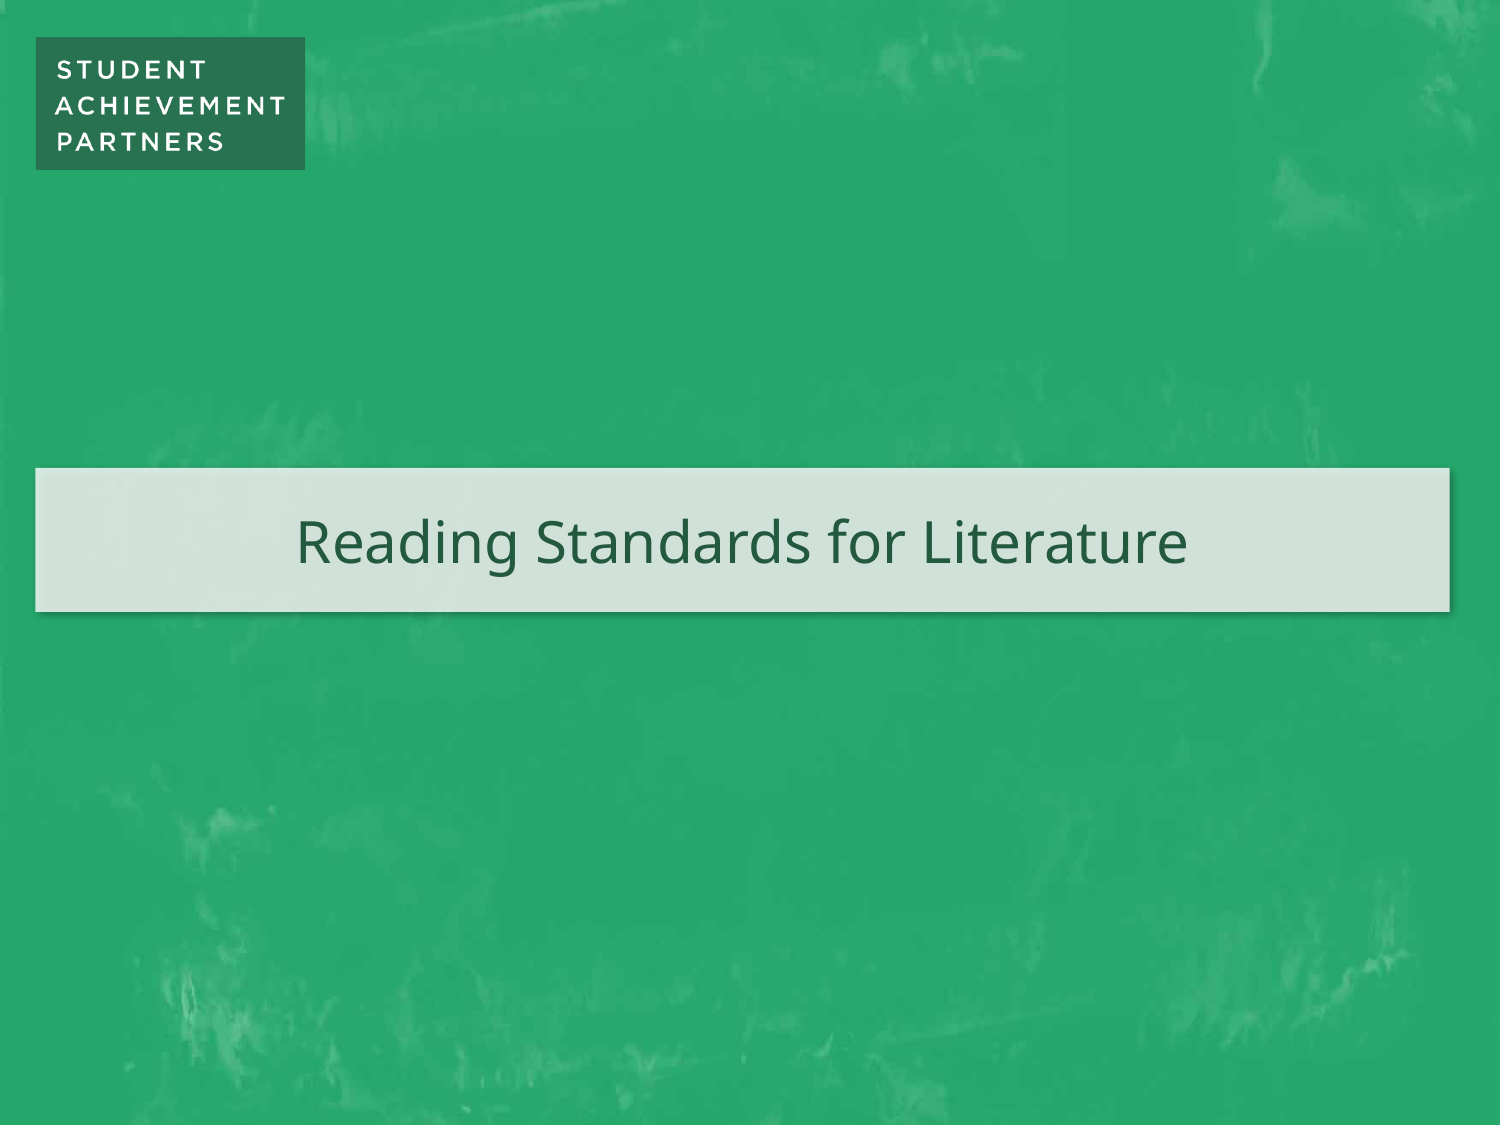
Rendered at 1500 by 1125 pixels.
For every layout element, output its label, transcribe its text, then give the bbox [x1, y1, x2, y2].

title Reading Standards for Literature [35, 468, 1450, 612]
picture [0, 0, 1500, 1125]
